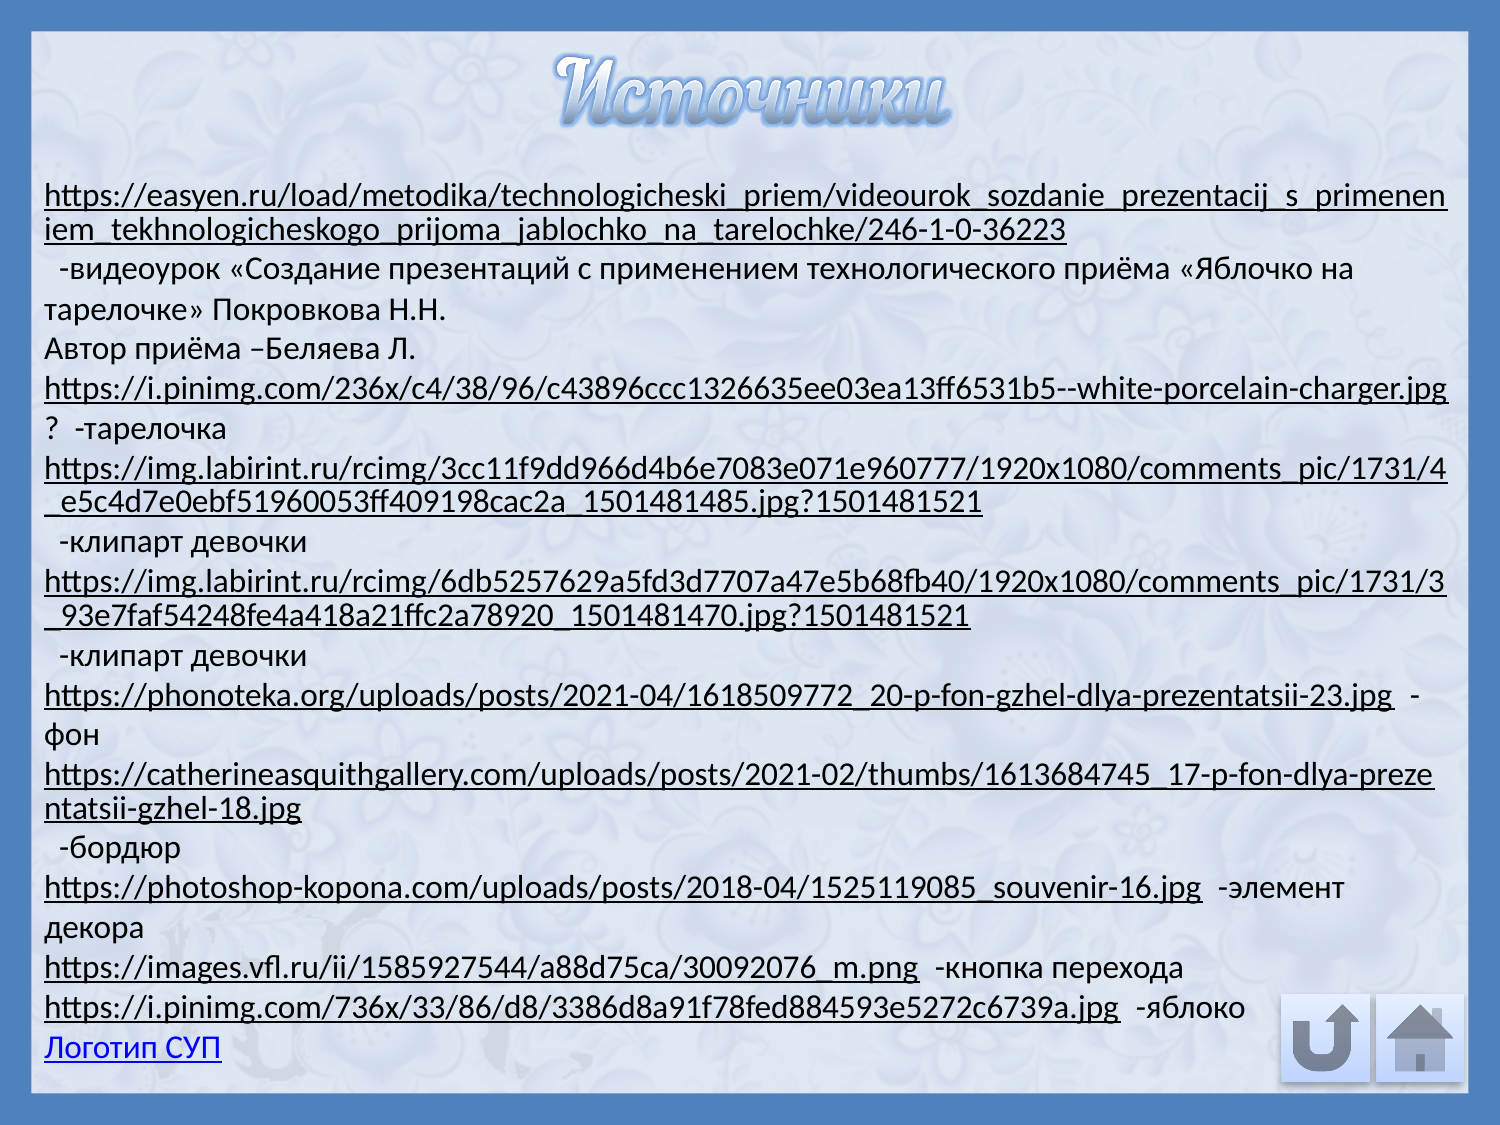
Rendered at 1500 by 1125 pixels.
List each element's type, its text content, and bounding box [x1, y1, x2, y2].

text_box [1281, 993, 1371, 1083]
text_box [0, 0, 1500, 1125]
picture [496, 17, 1004, 209]
text_box https://easyen.ru/load/metodika/technologicheski_priem/videourok_sozdanie_prezentacij_s_primeneniem_tekhnologicheskogo_prijoma_jablochko_na_tarelochke/246-1-0-36223 -видеоурок «Создание презентаций с применением технологического приёма «Яблочко на тарелочке» Покровкова Н.Н. Автор приёма –Беляева Л. https://i.pinimg.com/236x/c4/38/96/c43896ccc1326635ee03ea13ff6531b5--white-porcelain-charger.jpg? -тарелочка https://img.labirint.ru/rcimg/3cc11f9dd966d4b6e7083e071e960777/1920x1080/comments_pic/1731/4_e5c4d7e0ebf51960053ff409198cac2a_1501481485.jpg?1501481521 -клипарт девочки https://img.labirint.ru/rcimg/6db5257629a5fd3d7707a47e5b68fb40/1920x1080/comments_pic/1731/3_93e7faf54248fe4a418a21ffc2a78920_1501481470.jpg?1501481521 -клипарт девочки https://phonoteka.org/uploads/posts/2021-04/1618509772_20-p-fon-gzhel-dlya-prezentatsii-23.jpg -фон https://catherineasquithgallery.com/uploads/posts/2021-02/thumbs/1613684745_17-p-fon-dlya-prezentatsii-gzhel-18.jpg -бордюр https://photoshop-kopona.com/uploads/posts/2018-04/1525119085_souvenir-16.jpg -элемент декора https://images.vfl.ru/ii/1585927544/a88d75ca/30092076_m.png -кнопка перехода https://i.pinimg.com/736x/33/86/d8/3386d8a91f78fed884593e5272c6739a.jpg -яблоко Логотип СУП [29, 166, 1465, 940]
text_box [1375, 993, 1465, 1083]
